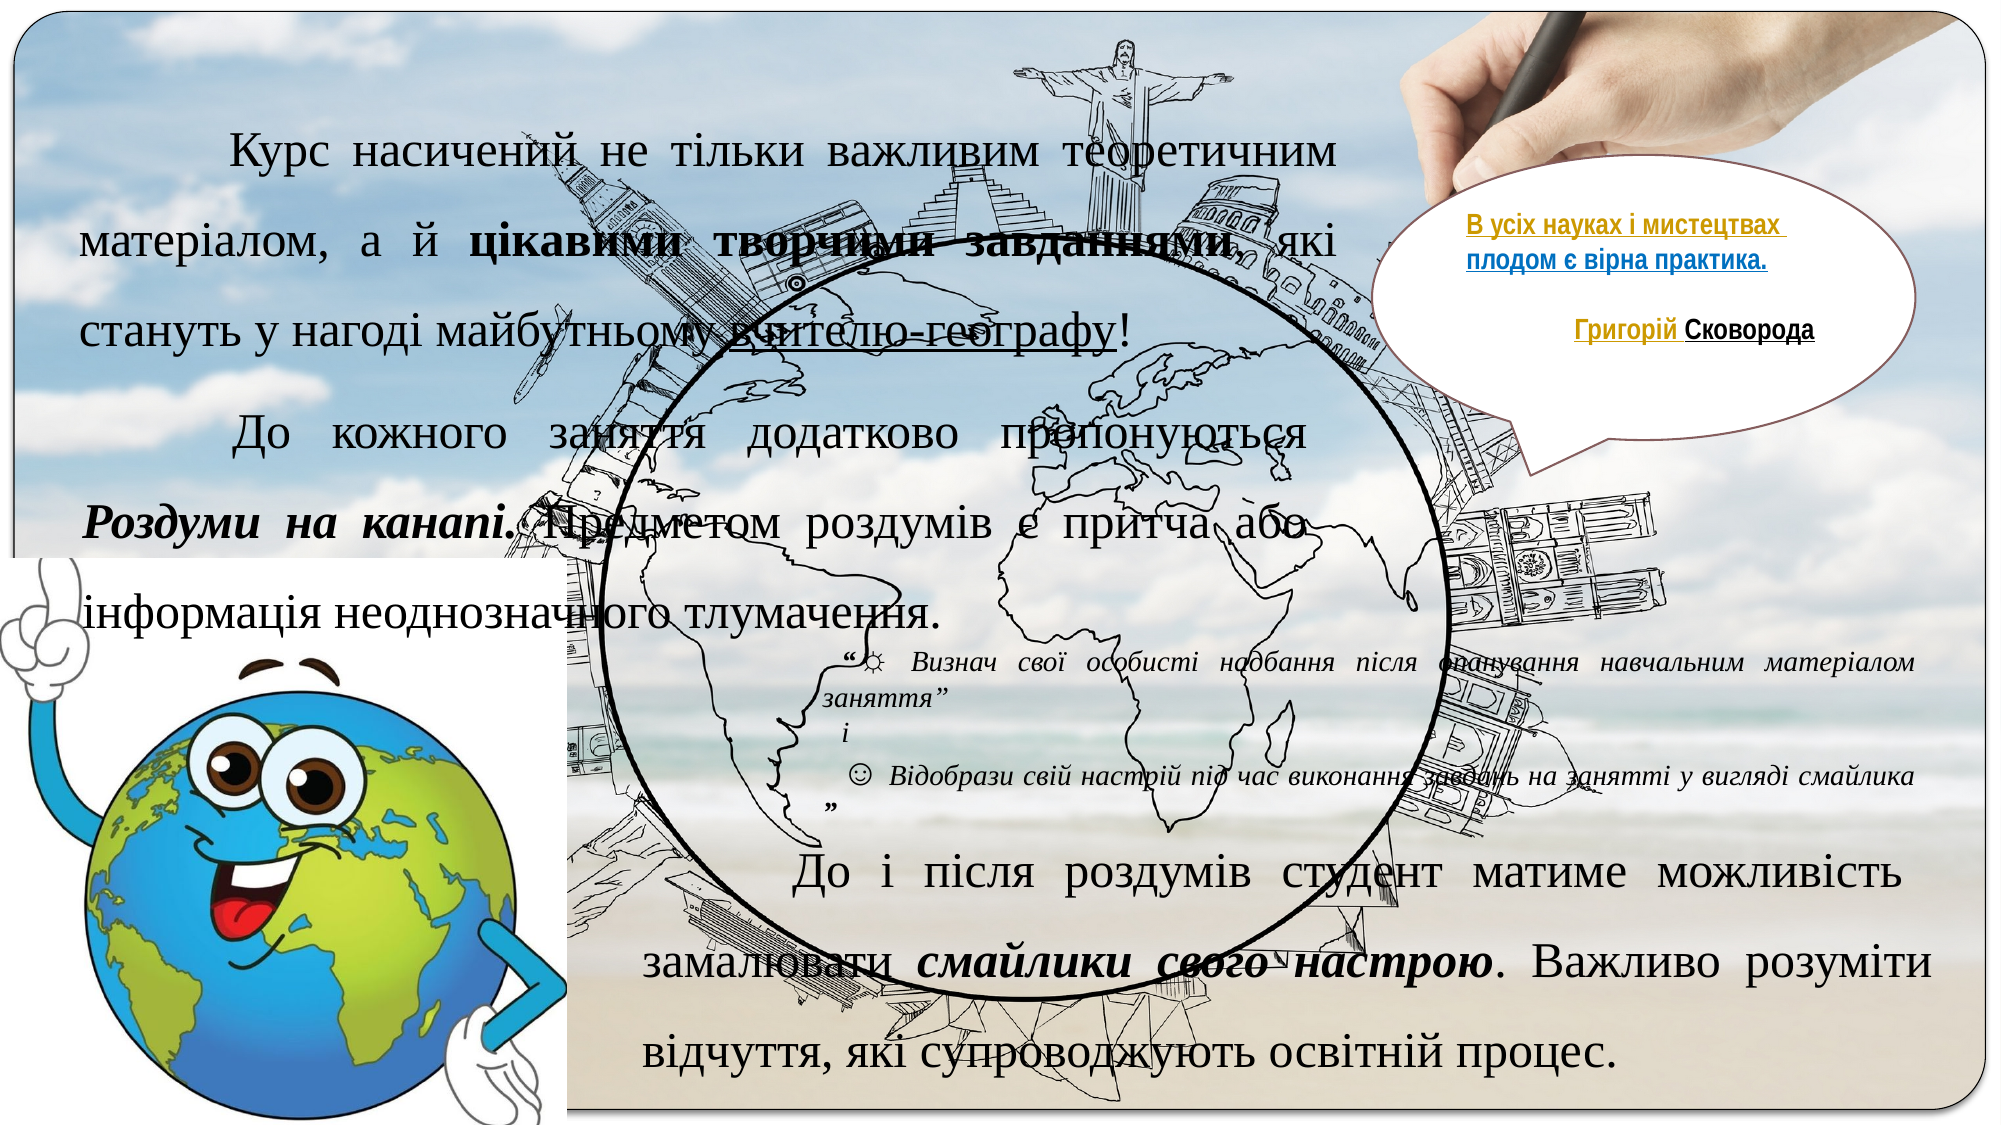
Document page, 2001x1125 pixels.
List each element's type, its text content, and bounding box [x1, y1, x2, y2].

text_box До і після роздумів студент матиме можливість замалювати смайлики свого настрою. Важливо розуміти відчуття, які супроводжують освітній процес. [627, 800, 1948, 1085]
text_box “☼ Визнач свої особисті надбання після опанування навчальним матеріалом заняття” і ☺ Відобрази свій настрій під час виконання завдань на занятті у вигляді смайлика ” [807, 625, 1932, 800]
text_box В усіх науках і мистецтвах плодом є вірна практика. Григорій Сковорода [1370, 153, 1917, 477]
picture [0, 12, 1984, 1125]
title Курс насичений не тільки важливим теоретичним матеріалом, а й цікавими творчими завданнями, які стануть у нагоді майбутньому вчителю-географу! [63, 36, 1353, 372]
text_box До кожного заняття додатково пропонуються Роздуми на канапі. Предметом роздумів є притча або інформація неоднозначного тлумачення. [67, 360, 1323, 646]
